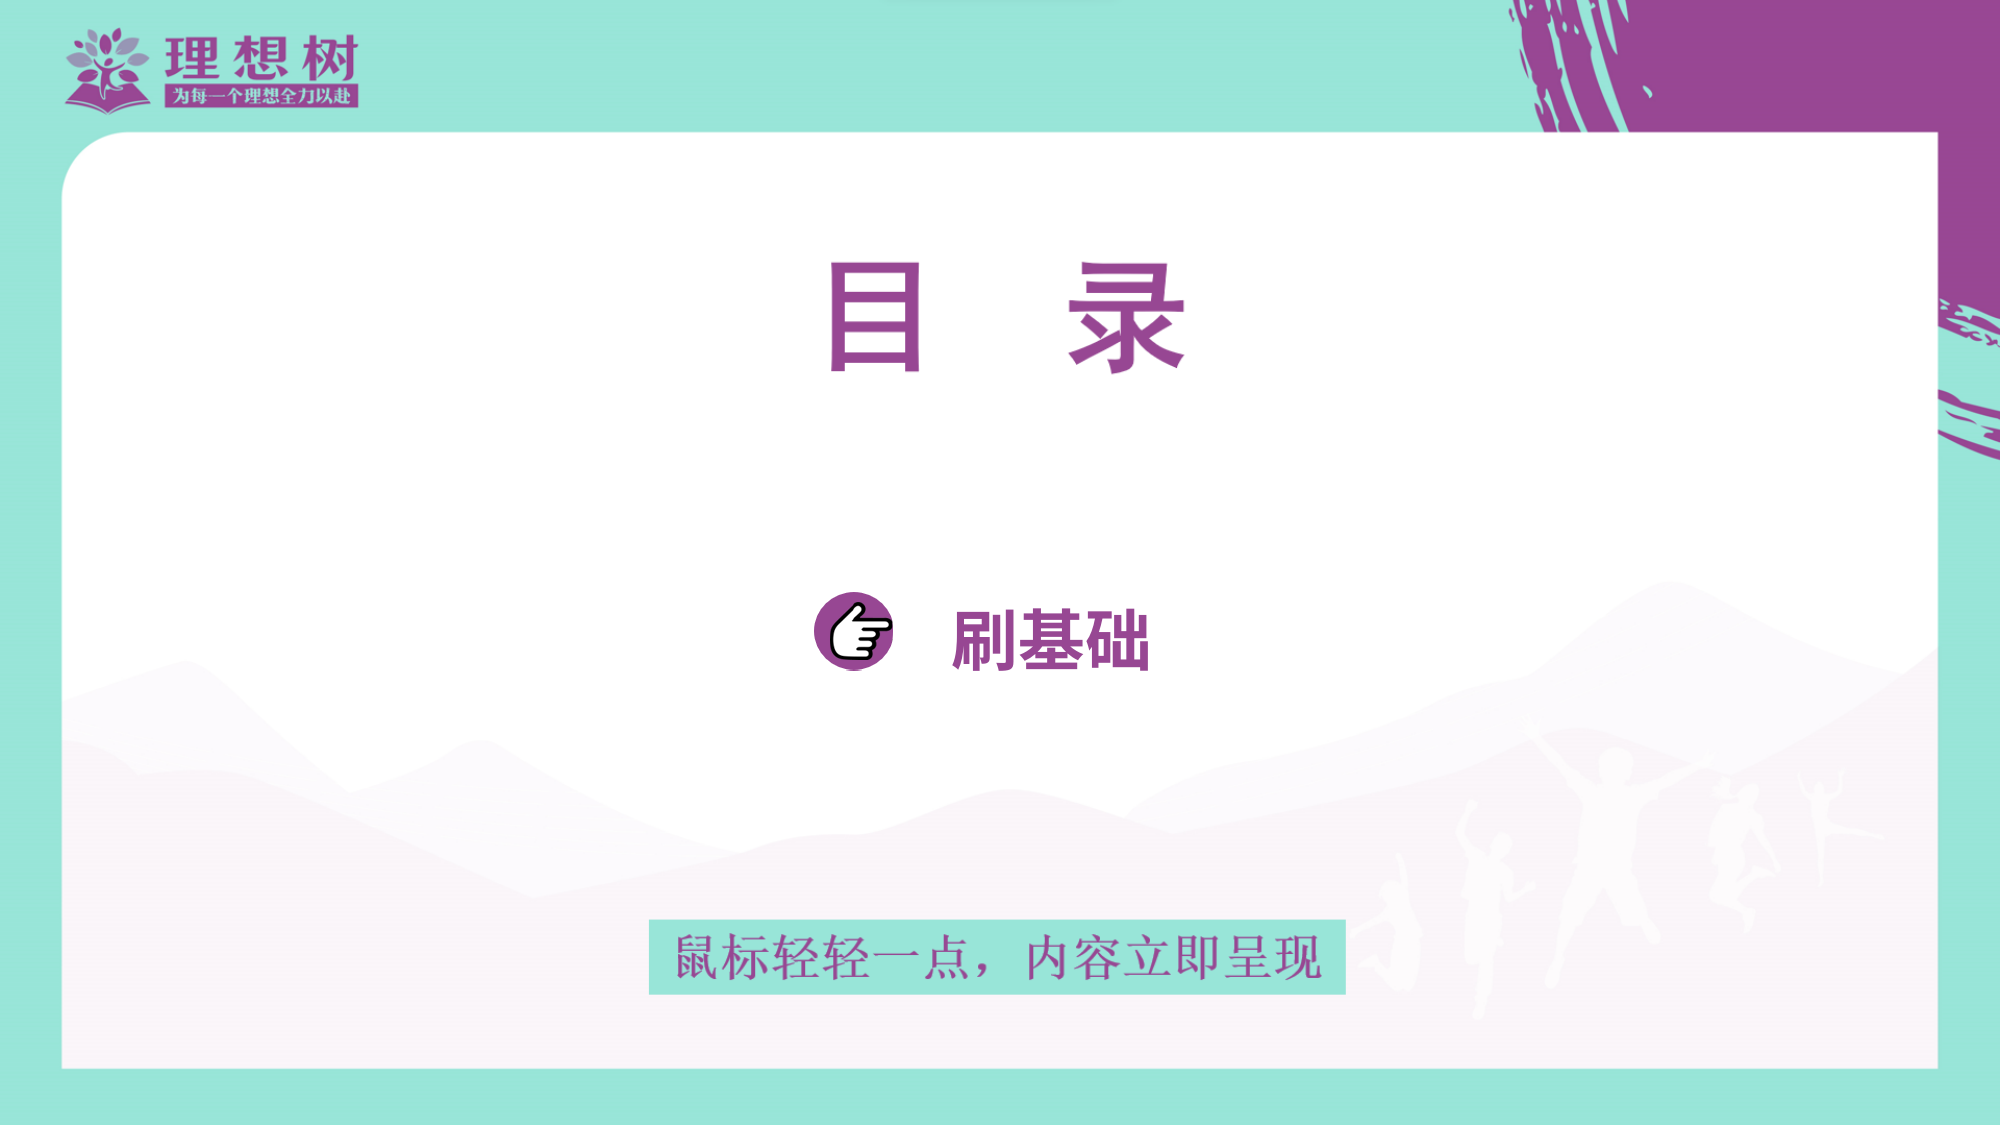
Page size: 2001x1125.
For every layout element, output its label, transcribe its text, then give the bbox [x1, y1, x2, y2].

text_box 刷基础 [922, 586, 1218, 675]
picture [0, 0, 2000, 1125]
